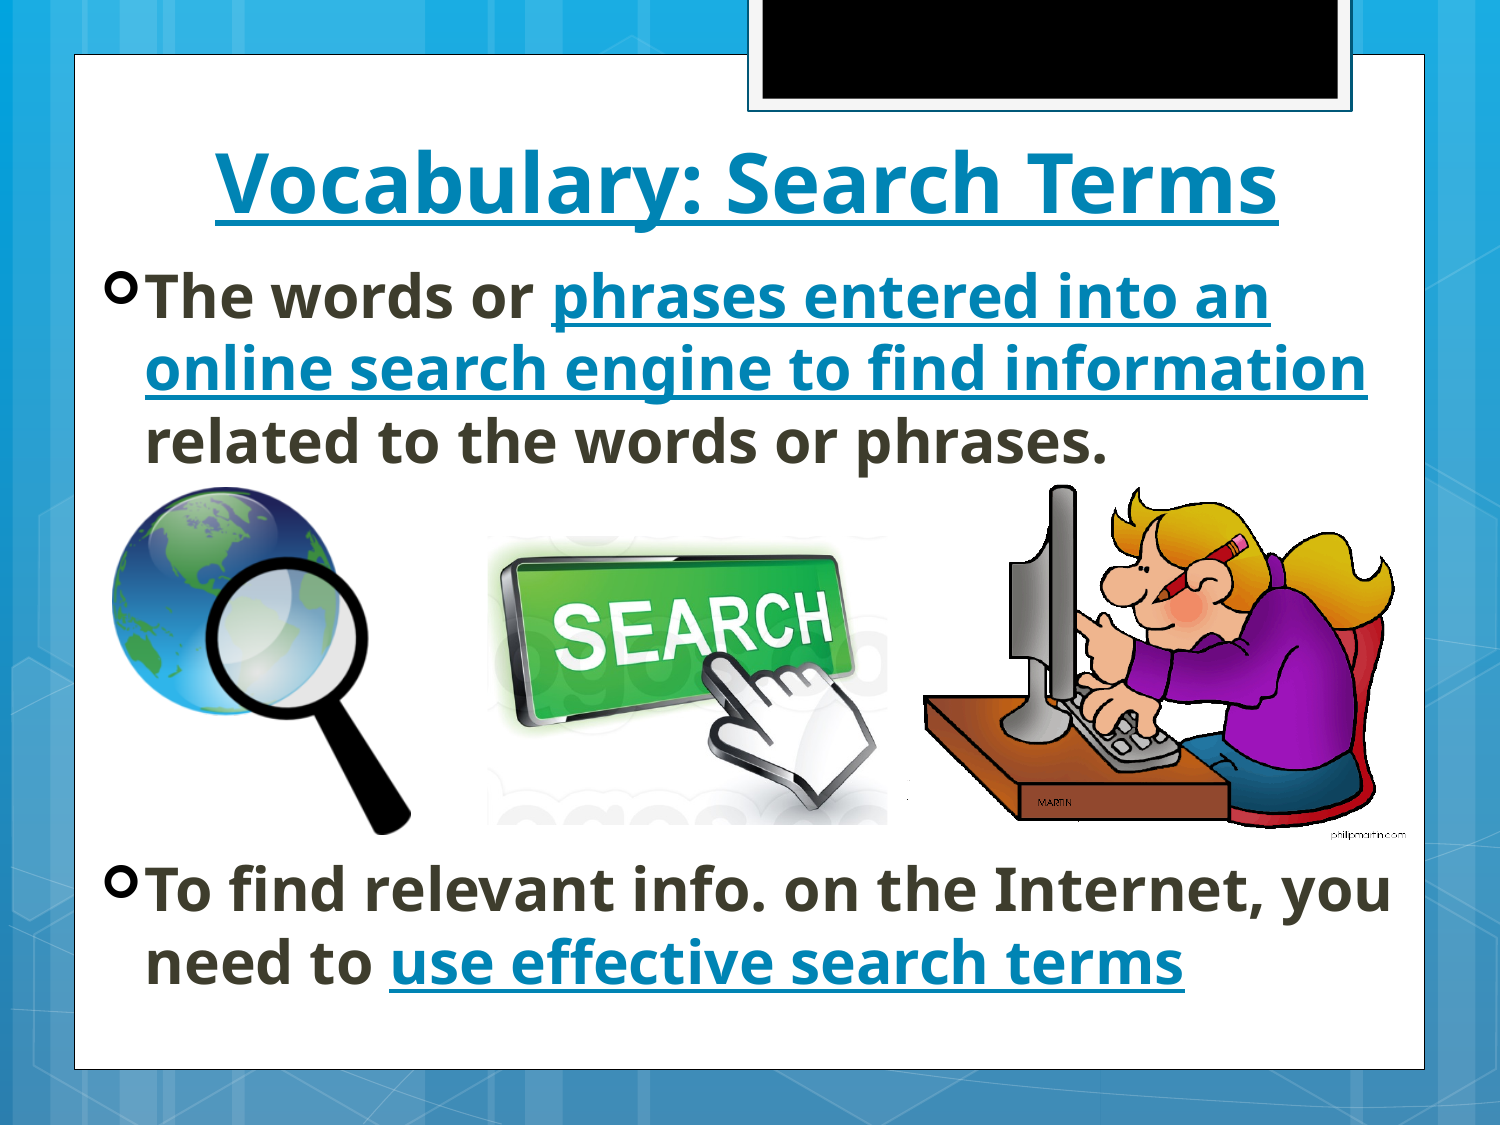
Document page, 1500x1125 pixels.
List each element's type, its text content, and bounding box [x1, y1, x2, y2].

list The words or phrases entered into an online search engine to find information related to the words or phrases. To find relevant info. on the Internet, you need to use effective search terms [75, 249, 1425, 1063]
picture [907, 474, 1413, 846]
picture [112, 487, 411, 835]
picture [487, 536, 888, 826]
title Vocabulary: Search Terms [171, 50, 1324, 238]
